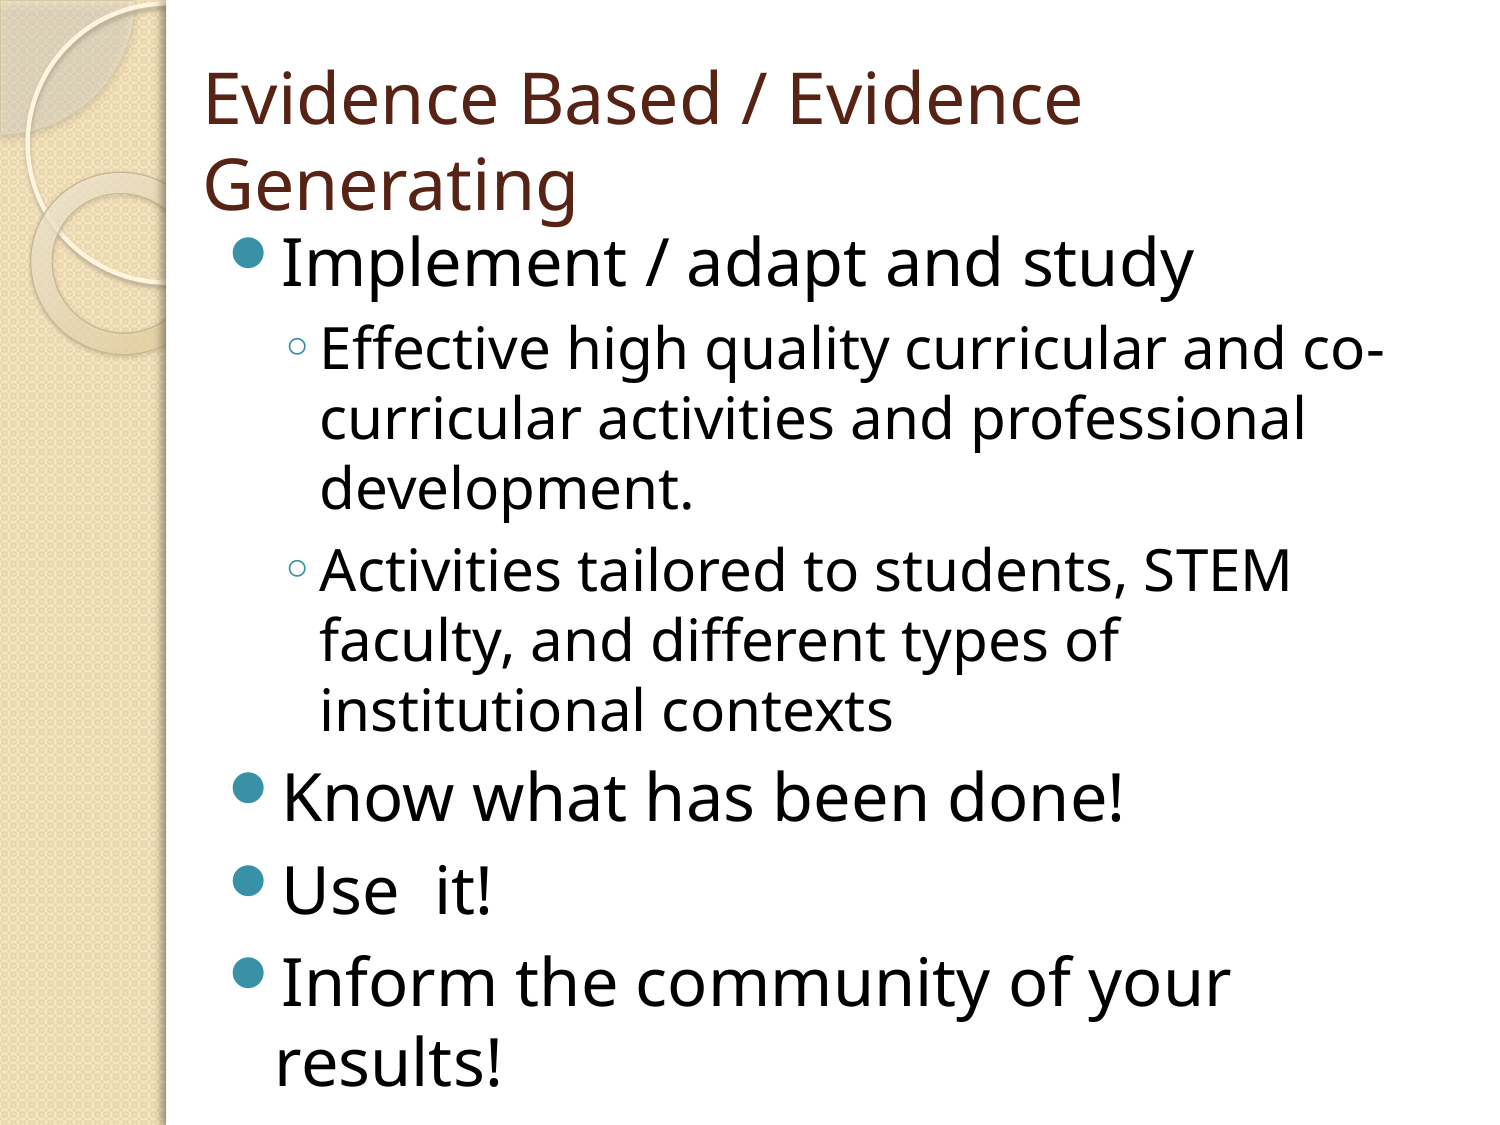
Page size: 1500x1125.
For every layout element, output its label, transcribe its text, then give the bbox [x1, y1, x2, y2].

title Evidence Based / Evidence Generating [187, 45, 1488, 233]
list Implement / adapt and study Effective high quality curricular and co-curricular activities and professional development. Activities tailored to students, STEM faculty, and different types of institutional contexts Know what has been done! Use it! Inform the community of your results! [200, 212, 1430, 1000]
